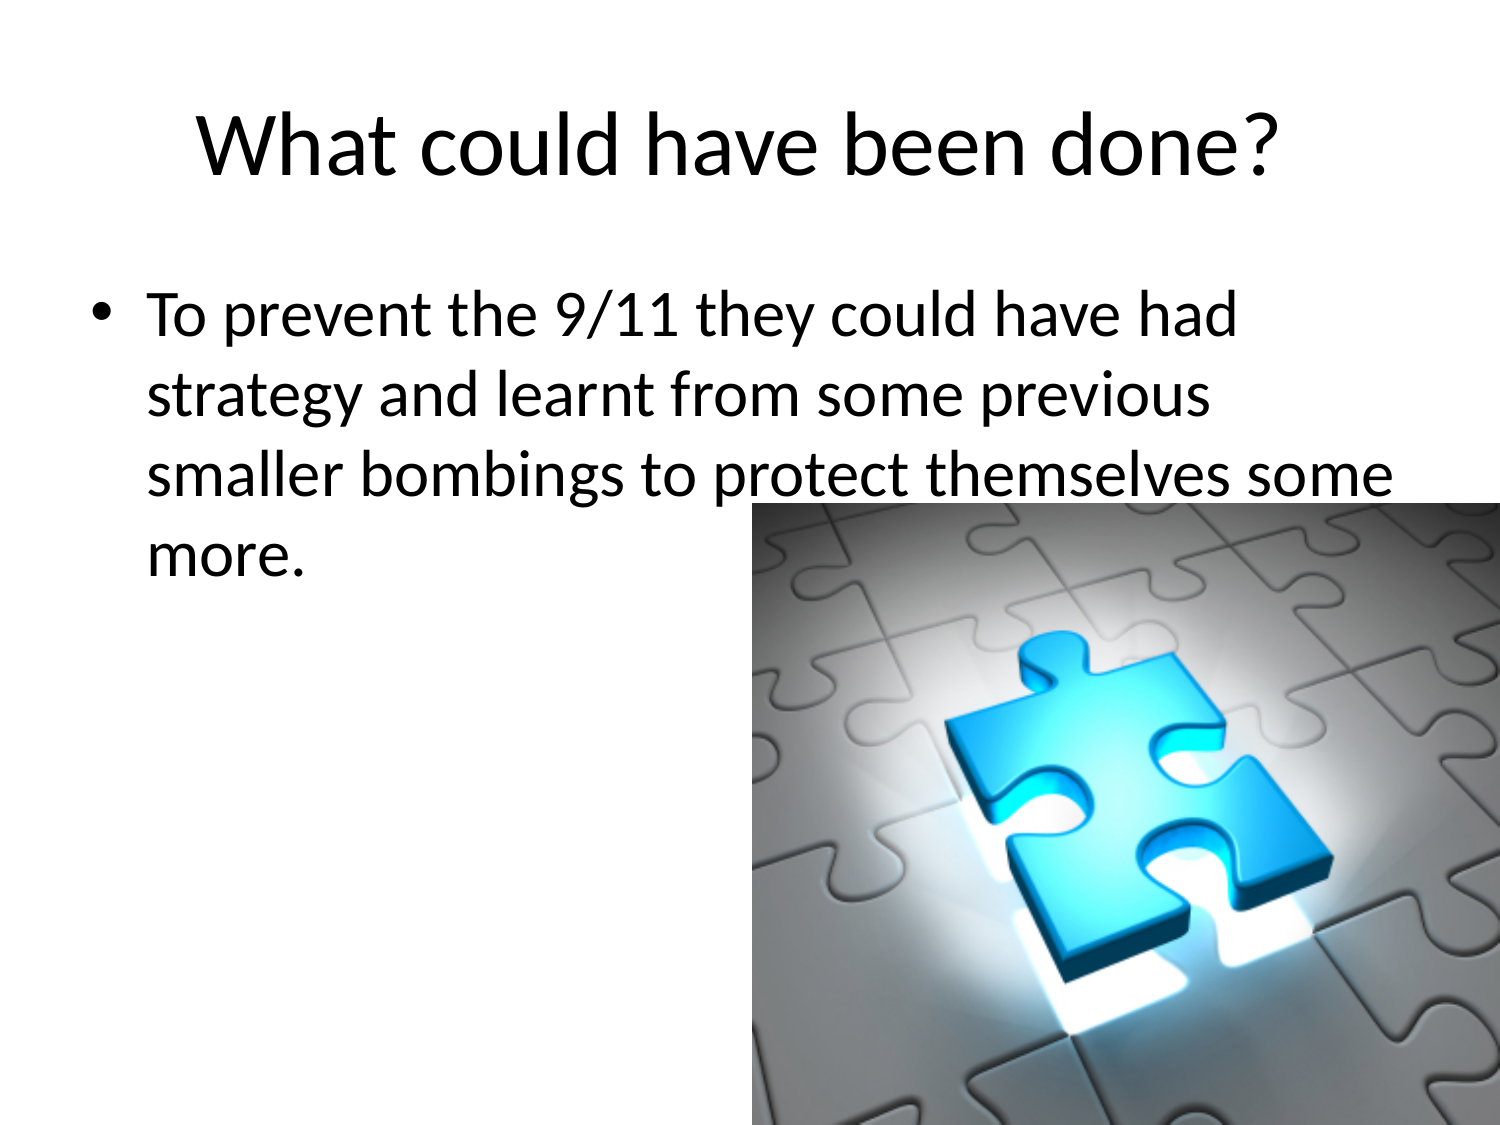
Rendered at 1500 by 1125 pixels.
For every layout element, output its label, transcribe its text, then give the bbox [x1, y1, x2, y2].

title What could have been done? [75, 45, 1425, 233]
picture [752, 503, 1500, 1125]
list To prevent the 9/11 they could have had strategy and learnt from some previous smaller bombings to protect themselves some more. [75, 262, 1425, 1005]
